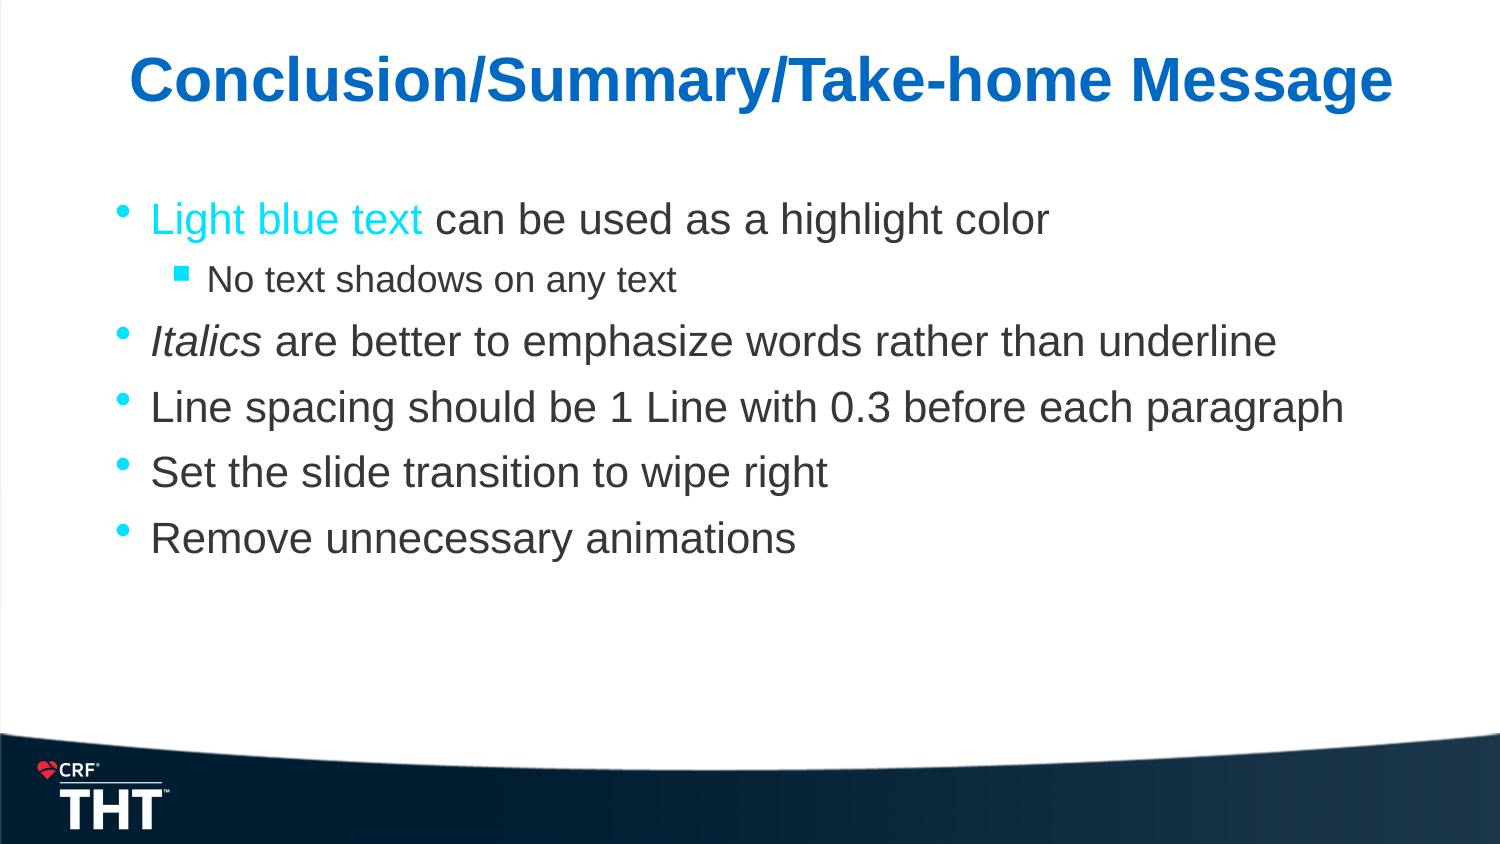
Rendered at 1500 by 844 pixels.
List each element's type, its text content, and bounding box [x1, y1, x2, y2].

picture [0, 0, 1500, 844]
title Conclusion/Summary/Take-home Message [74, 30, 1451, 125]
list Light blue text can be used as a highlight color No text shadows on any text Italics are better to emphasize words rather than underline Line spacing should be 1 Line with 0.3 before each paragraph Set the slide transition to wipe right Remove unnecessary animations [99, 182, 1451, 690]
